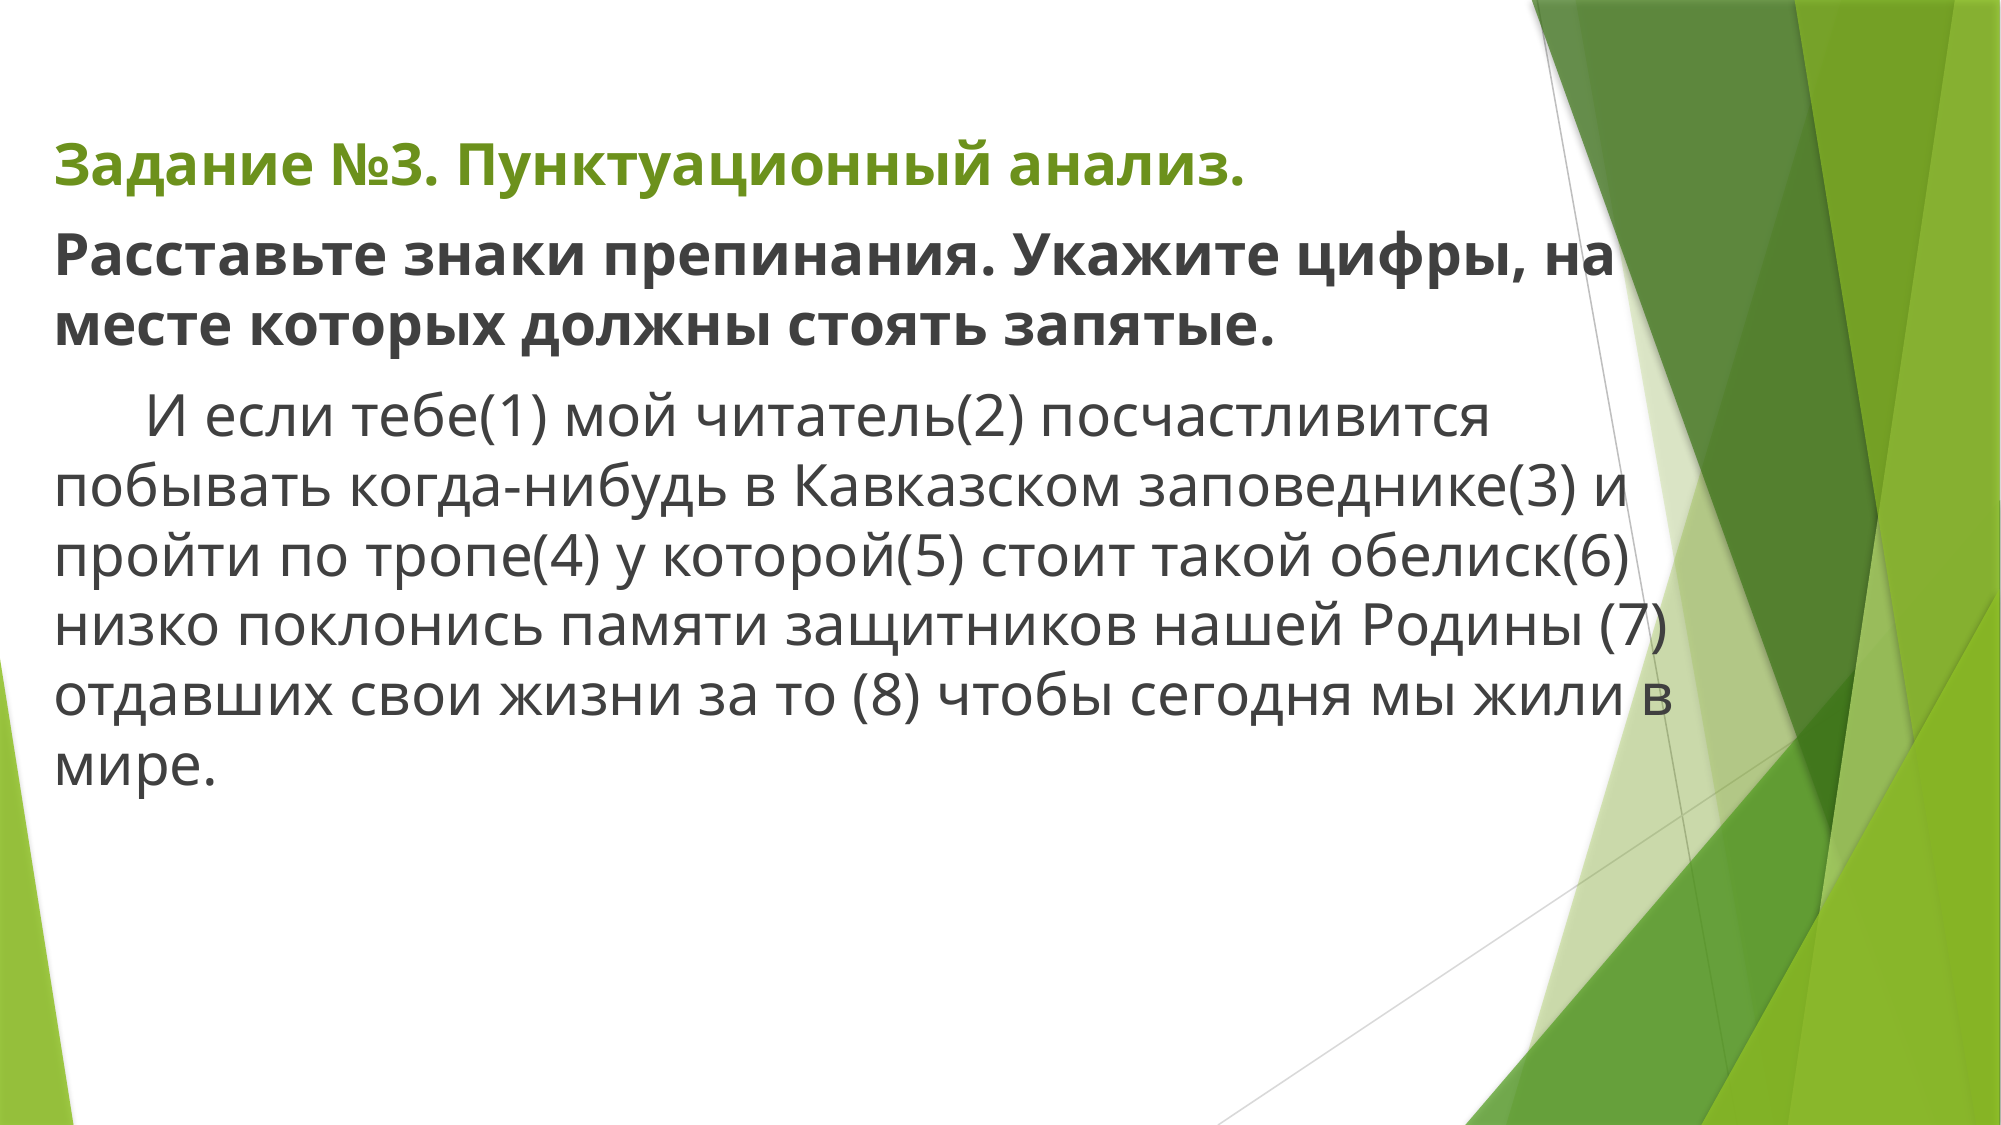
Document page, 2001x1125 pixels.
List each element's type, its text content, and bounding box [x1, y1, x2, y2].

list Задание №3. Пунктуационный анализ. Расставьте знаки препинания. Укажите цифры, на месте которых должны стоять запятые. И если тебе(1) мой читатель(2) посчастливится побывать когда-нибудь в Кавказском заповеднике(3) и пройти по тропе(4) у которой(5) стоит такой обелиск(6) низко поклонись памяти защитников нашей Родины (7) отдавших свои жизни за то (8) чтобы сегодня мы жили в мире. [38, 119, 1764, 1068]
